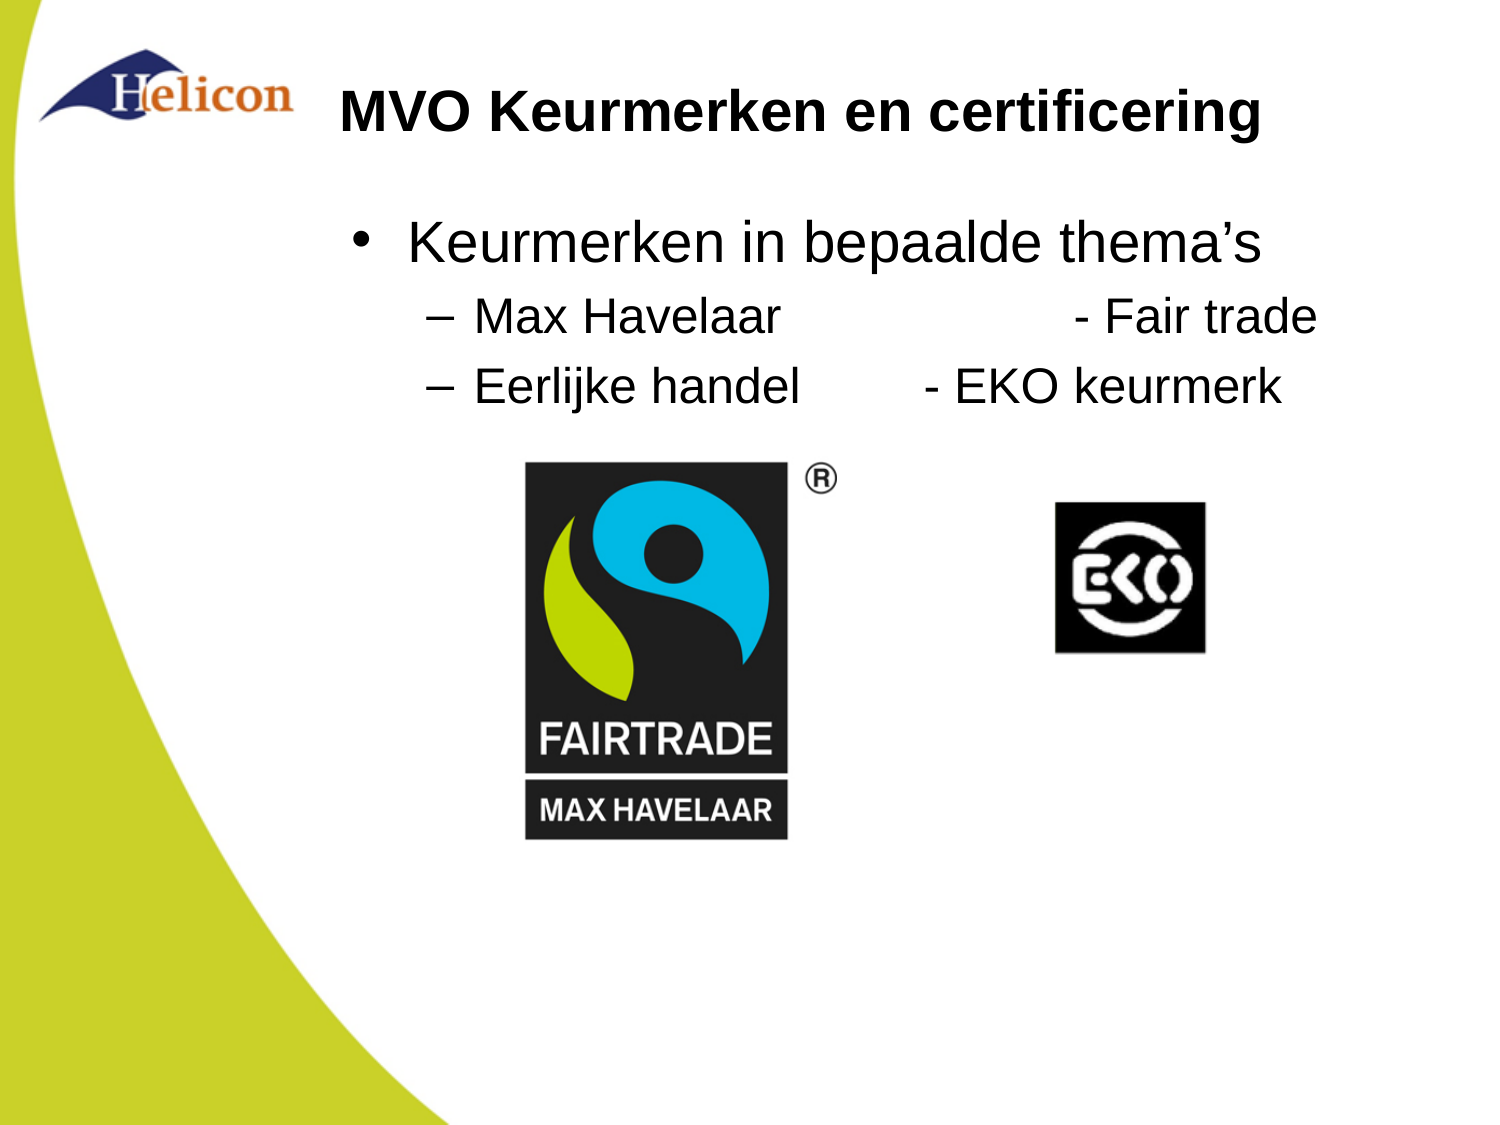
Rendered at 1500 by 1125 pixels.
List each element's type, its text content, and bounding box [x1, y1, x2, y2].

title MVO Keurmerken en certificering [324, 54, 1415, 161]
list Keurmerken in bepaalde thema’s Max Havelaar - Fair trade Eerlijke handel - EKO keurmerk [336, 196, 1425, 1005]
picture [0, 0, 1500, 1125]
